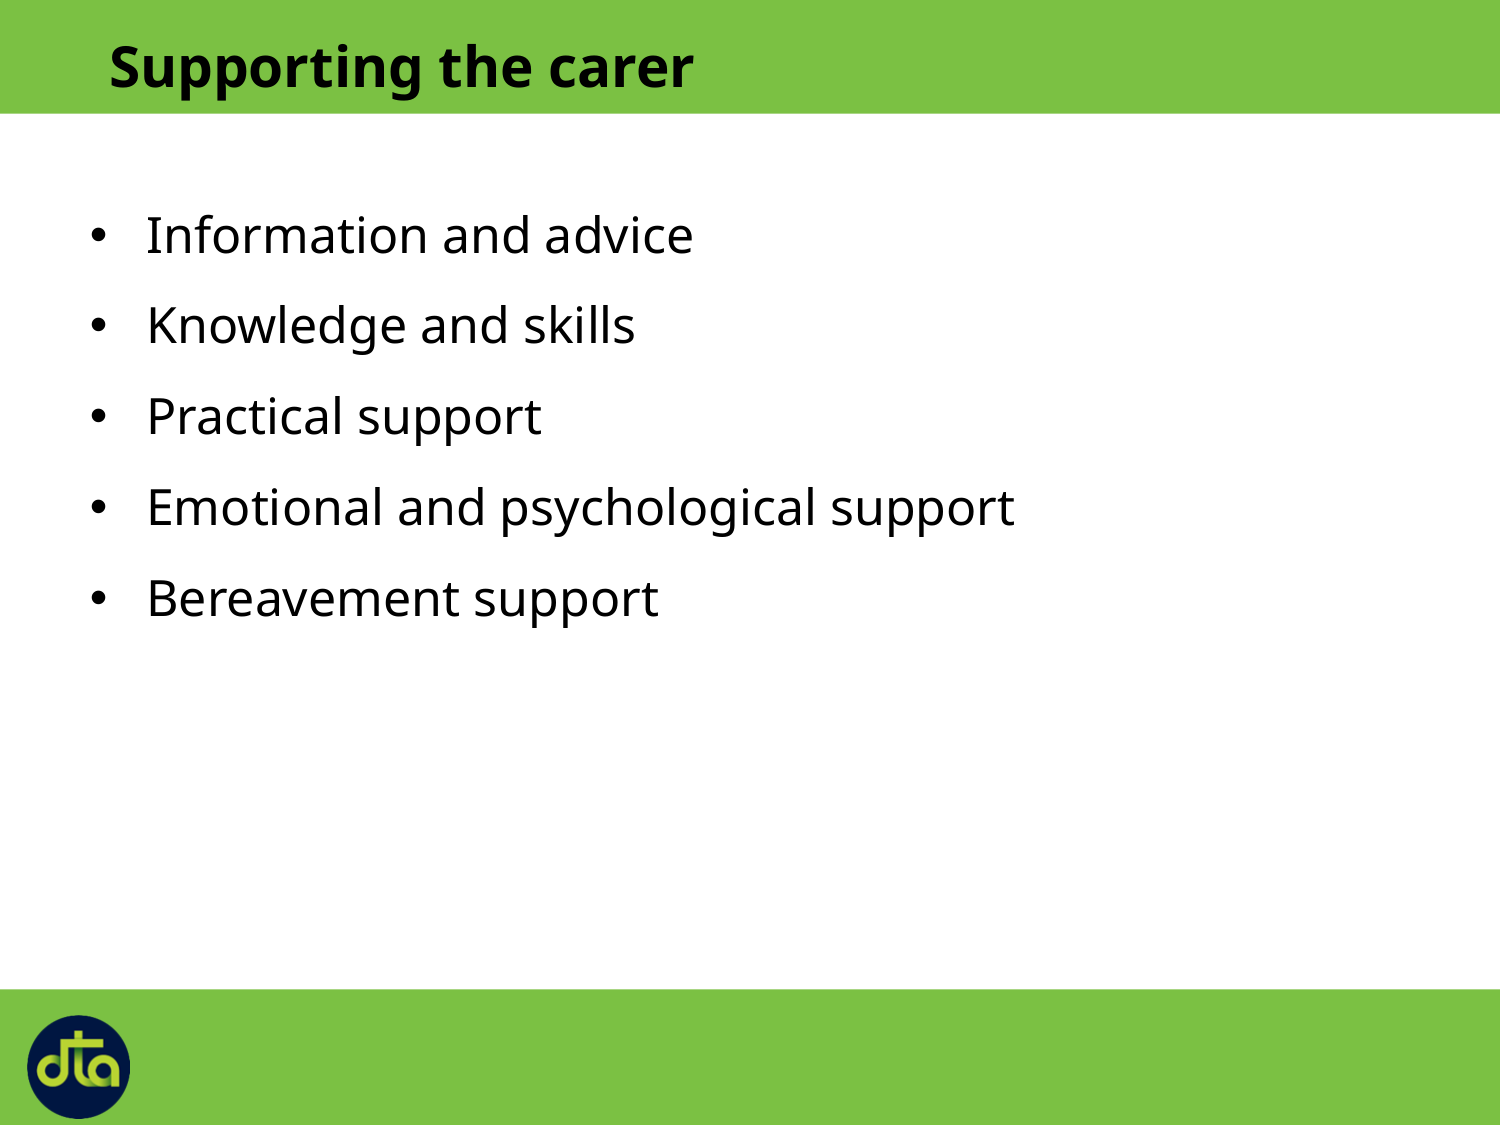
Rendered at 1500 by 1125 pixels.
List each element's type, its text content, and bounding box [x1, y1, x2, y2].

text_box Information and advice Knowledge and skills Practical support Emotional and psychological support Bereavement support [74, 192, 1425, 935]
text_box Supporting the carer [41, 19, 764, 112]
picture [27, 1015, 131, 1120]
